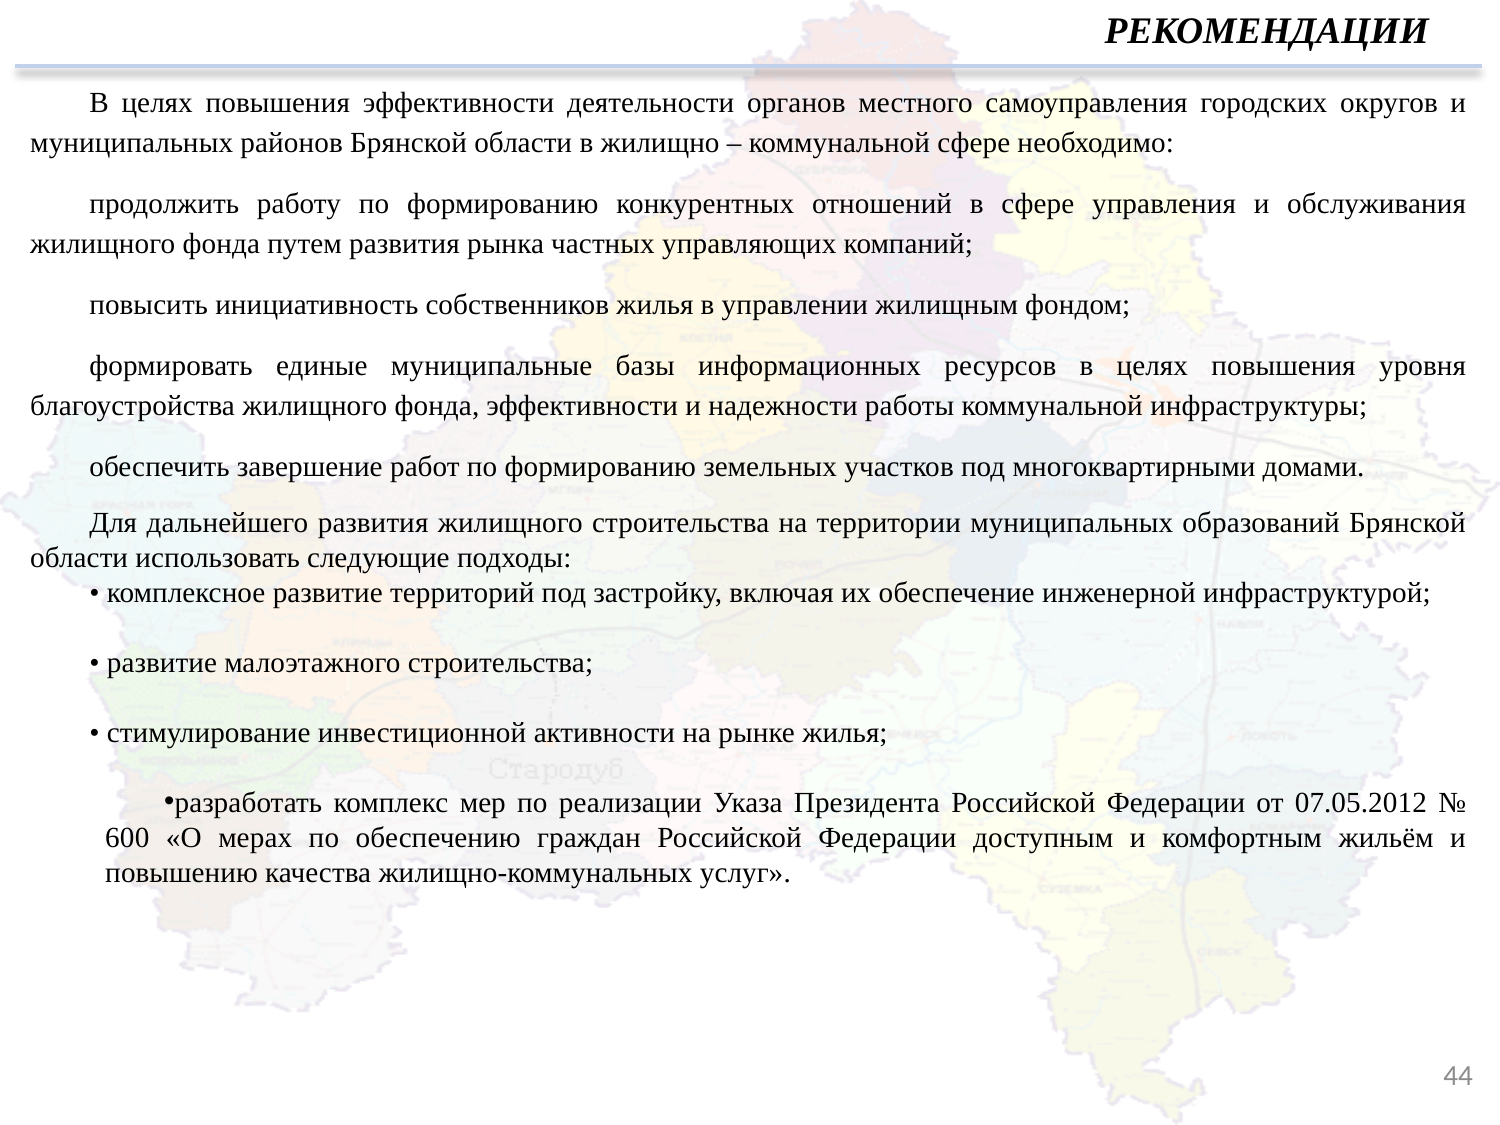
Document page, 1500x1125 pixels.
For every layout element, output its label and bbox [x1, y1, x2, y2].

text_box [15, 70, 1488, 1113]
text_box [52, 0, 1444, 59]
